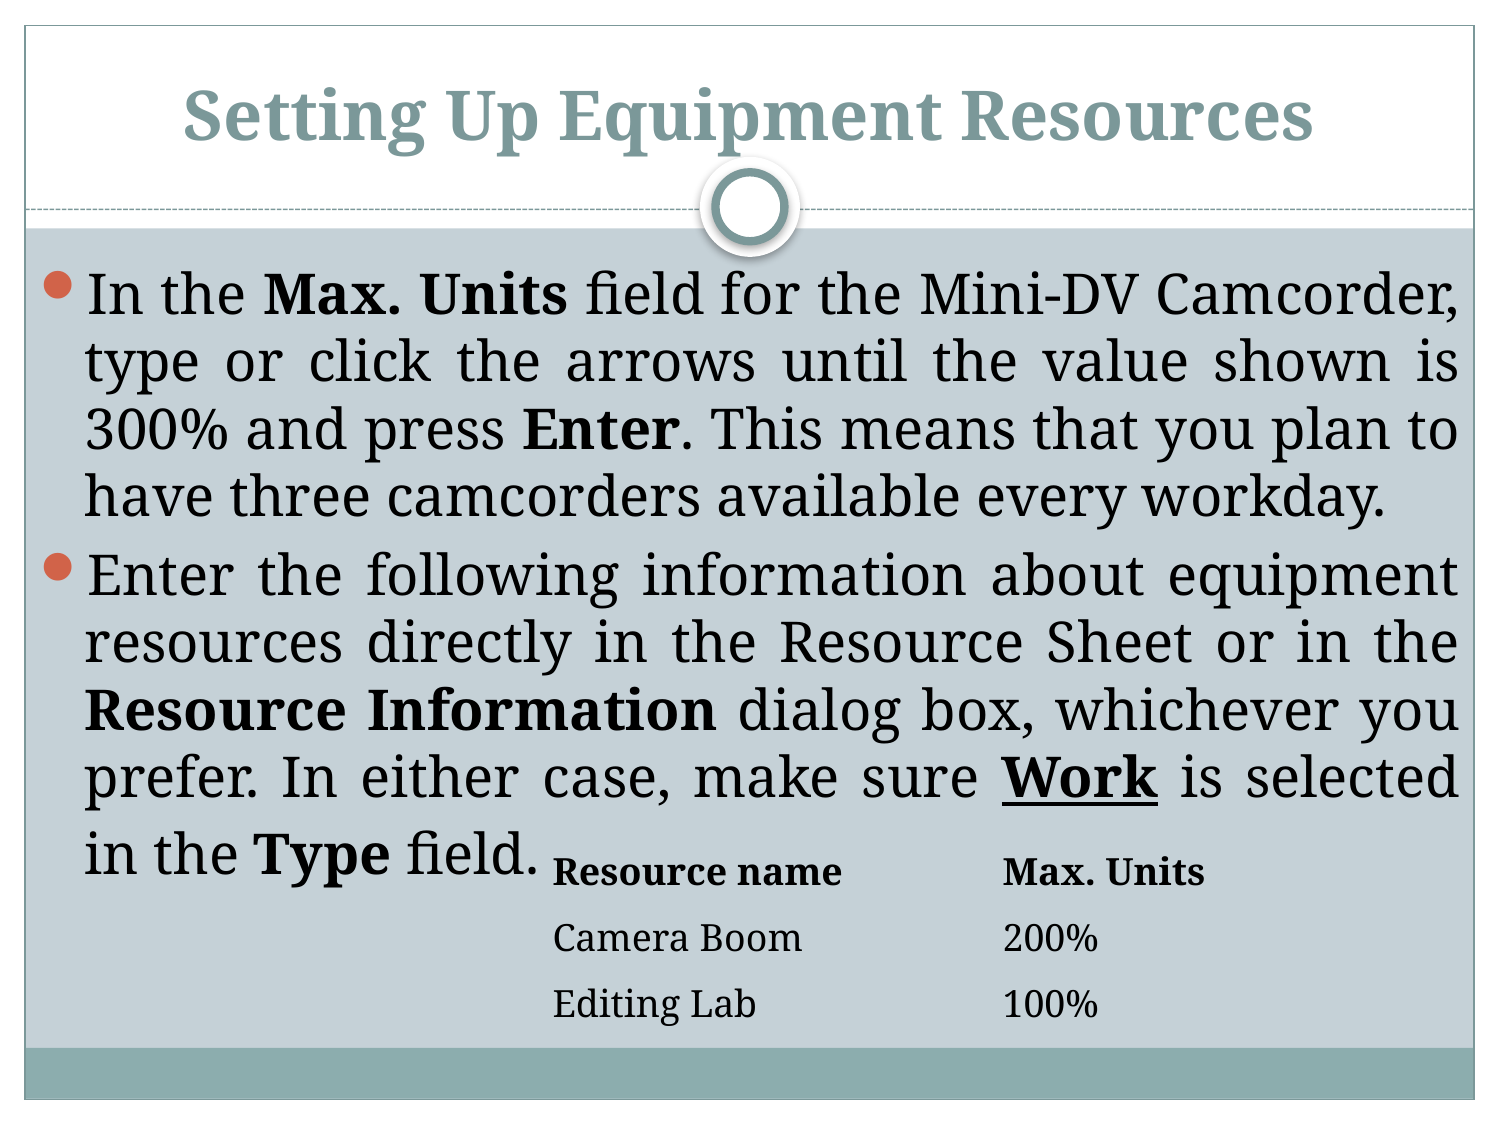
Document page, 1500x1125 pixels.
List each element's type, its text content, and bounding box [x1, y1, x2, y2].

table_cell 100% [988, 970, 1313, 1036]
table_cell 200% [988, 904, 1313, 970]
table_header Max. Units [988, 838, 1313, 904]
title Setting Up Equipment Resources [49, 37, 1450, 162]
table_header Resource name [538, 838, 988, 904]
table_cell Camera Boom [538, 904, 988, 970]
list In the Max. Units field for the Mini-DV Camcorder, type or click the arrows until the value shown is 300% and press Enter. This means that you plan to have three camcorders available every workday. Enter the following information about equipment resources directly in the Resource Sheet or in the Resource Information dialog box, whichever you prefer. In either case, make sure Work is selected in the Type field. [24, 250, 1475, 1075]
table_cell Editing Lab [538, 970, 988, 1036]
